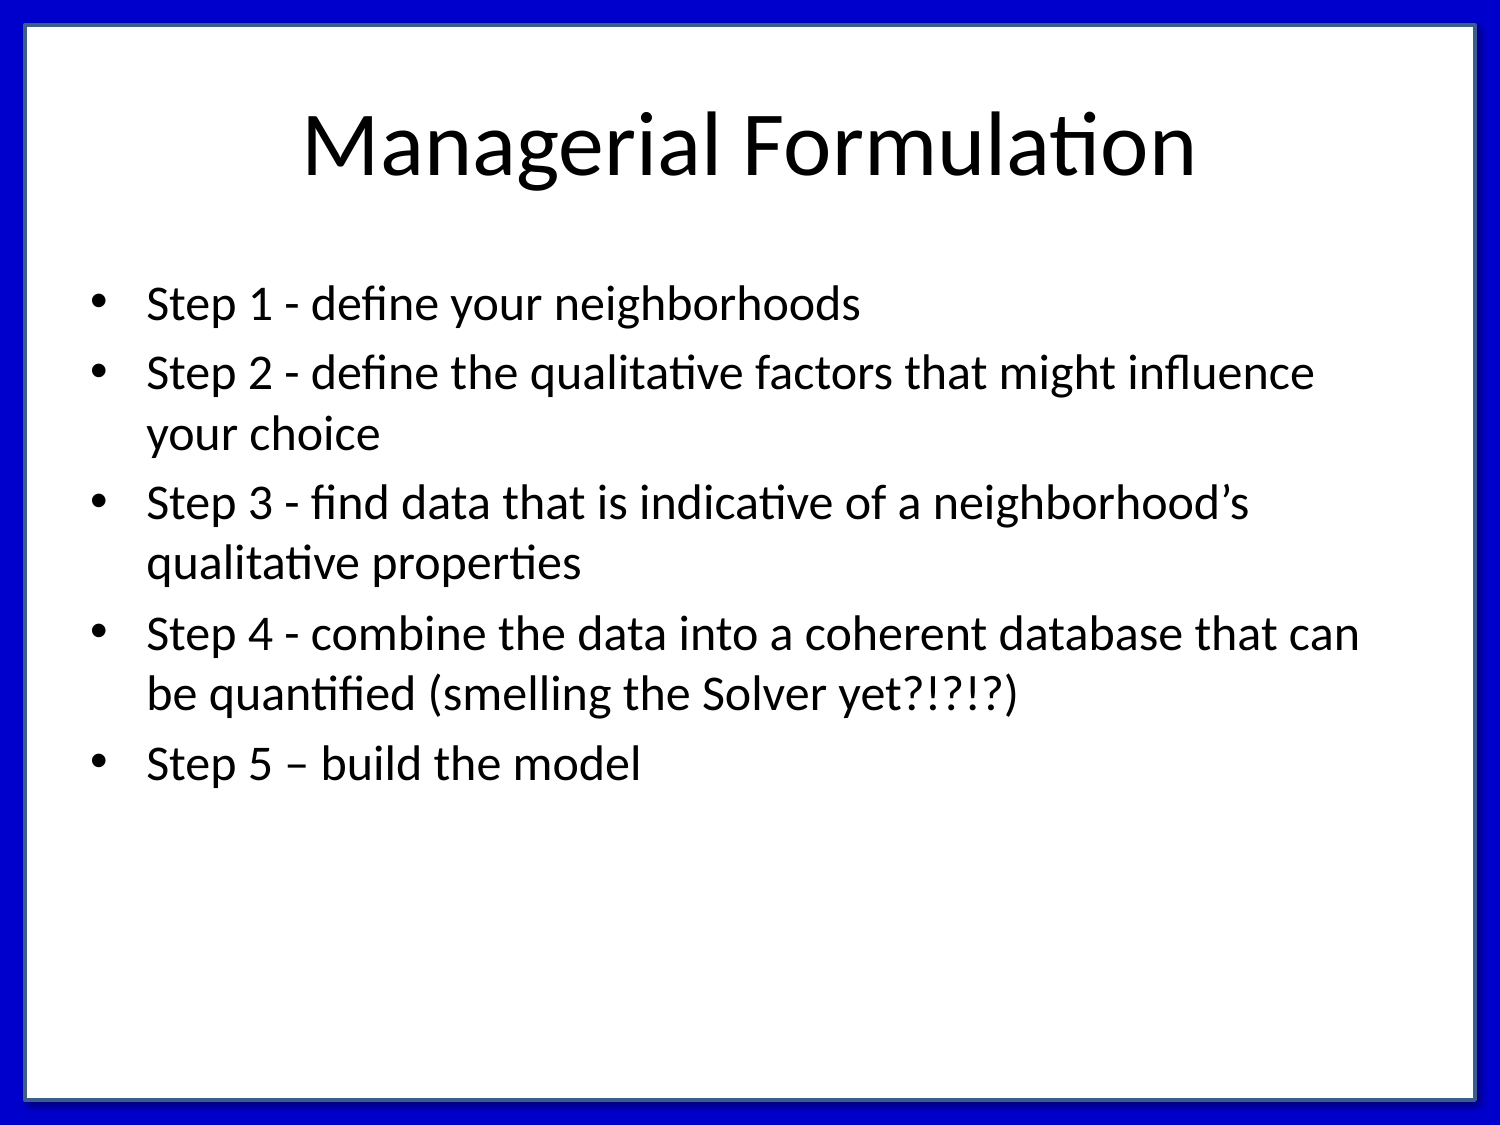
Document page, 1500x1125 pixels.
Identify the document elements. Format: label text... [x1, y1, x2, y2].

list Step 1 - define your neighborhoods Step 2 - define the qualitative factors that might influence your choice Step 3 - find data that is indicative of a neighborhood’s qualitative properties Step 4 - combine the data into a coherent database that can be quantified (smelling the Solver yet?!?!?) Step 5 – build the model [75, 262, 1425, 838]
title Managerial Formulation [0, 45, 1500, 233]
